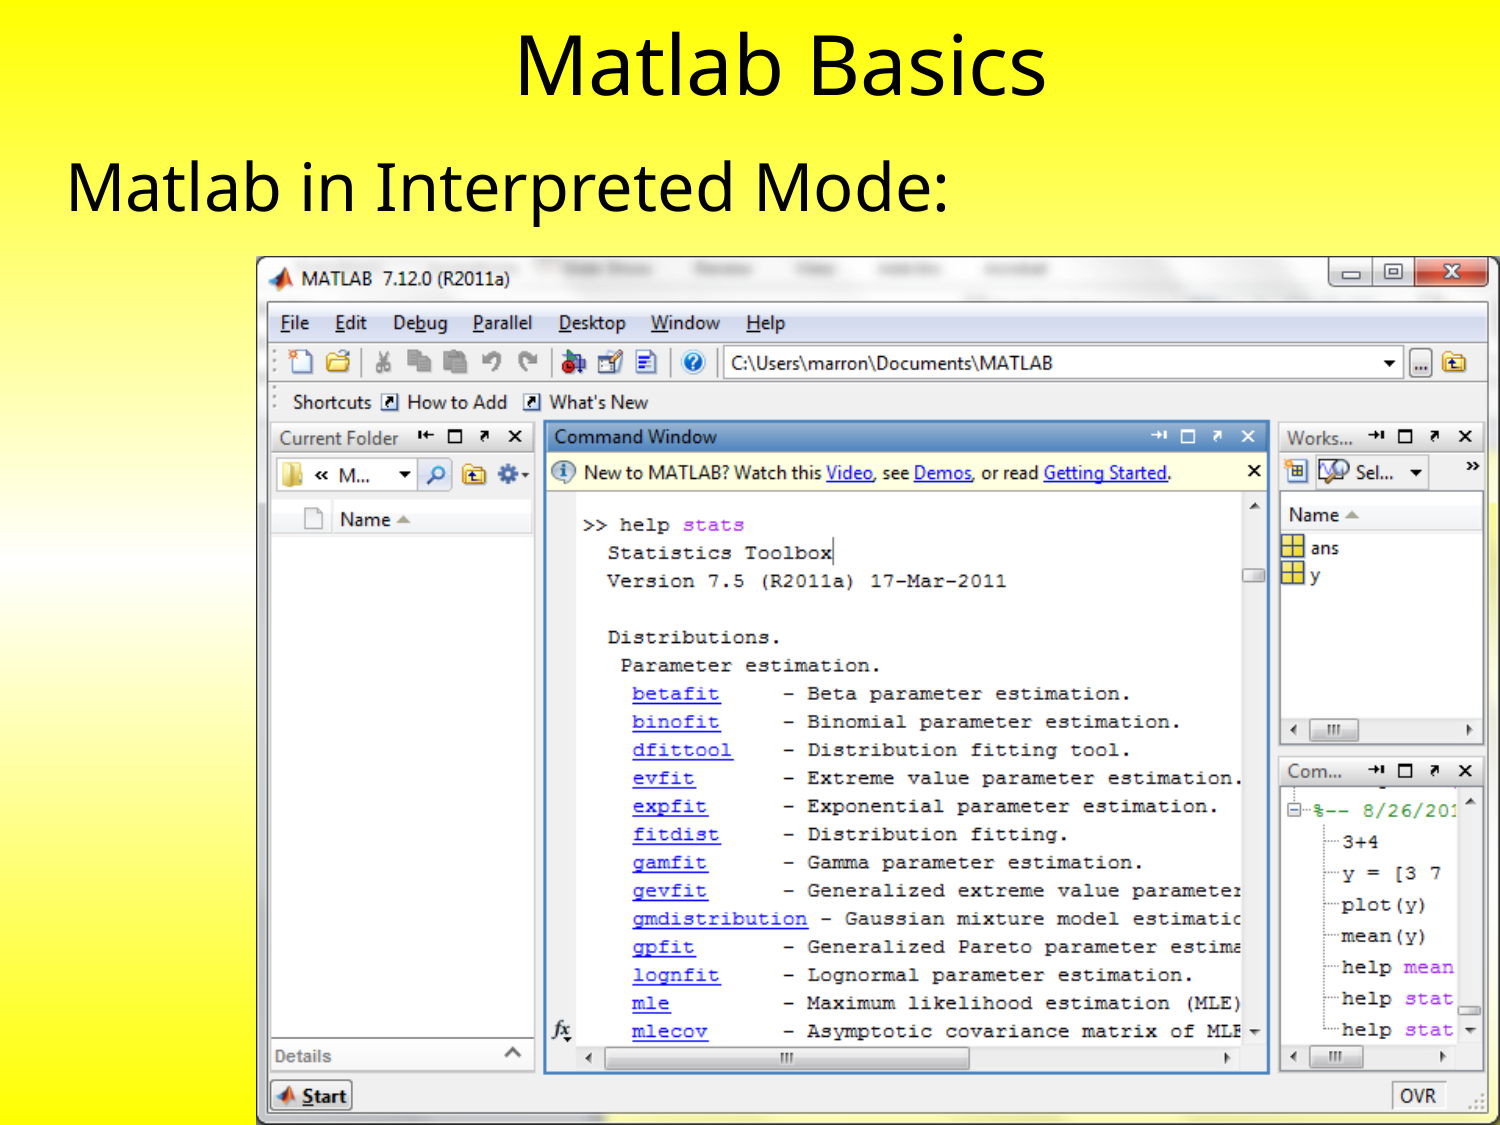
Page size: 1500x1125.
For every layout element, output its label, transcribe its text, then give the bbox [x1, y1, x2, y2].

title Matlab Basics [125, 0, 1438, 125]
picture [255, 255, 1500, 1125]
list Matlab in Interpreted Mode: [50, 137, 1463, 1025]
